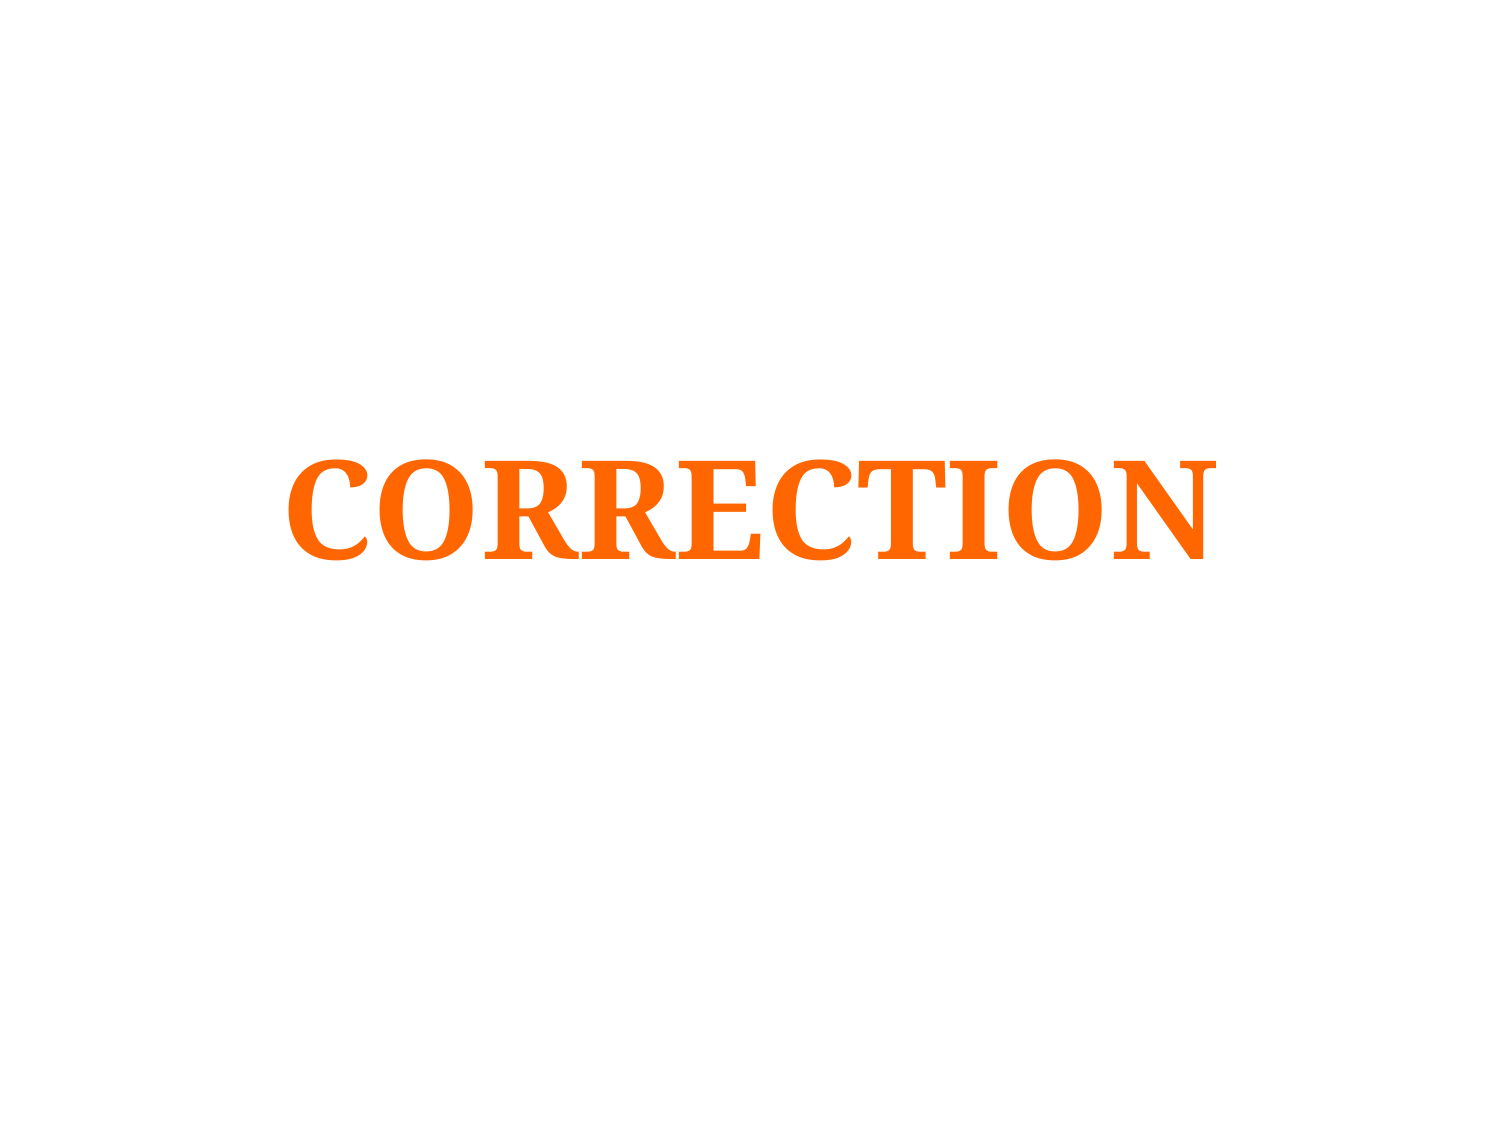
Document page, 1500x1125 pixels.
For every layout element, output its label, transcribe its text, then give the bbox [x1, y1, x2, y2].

title Correction [0, 350, 1500, 658]
